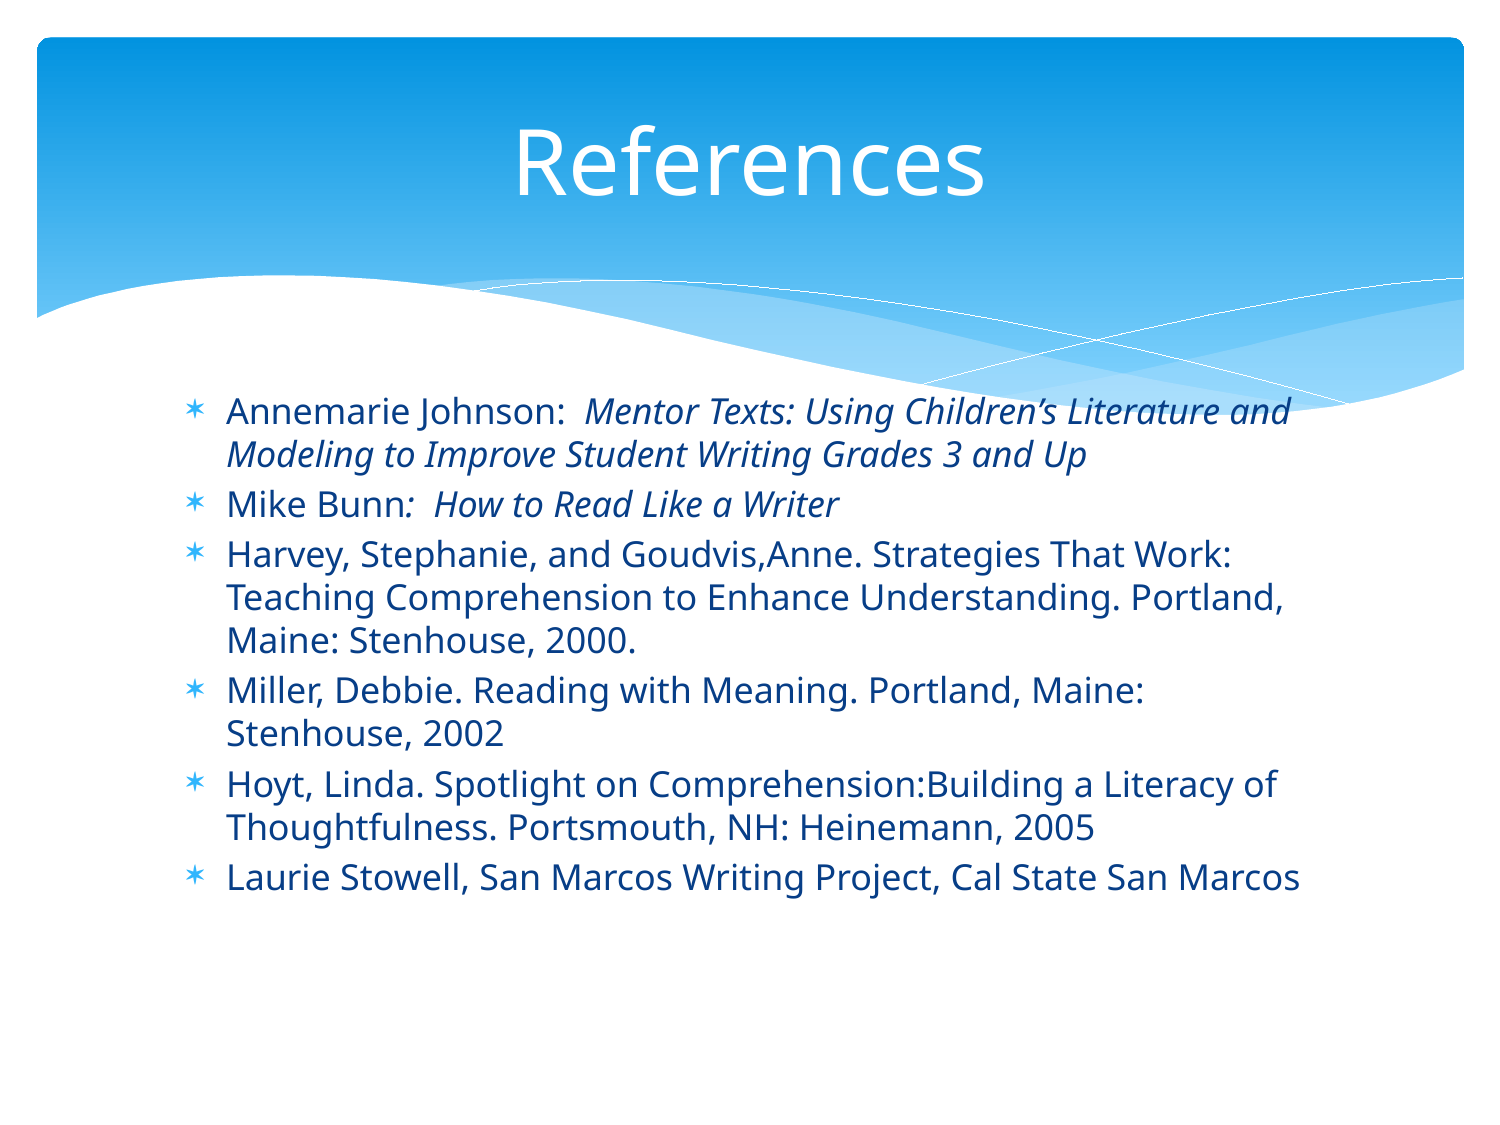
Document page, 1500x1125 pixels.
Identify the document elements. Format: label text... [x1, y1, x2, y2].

title References [75, 55, 1425, 261]
list Annemarie Johnson: Mentor Texts: Using Children’s Literature and Modeling to Improve Student Writing Grades 3 and Up Mike Bunn: How to Read Like a Writer Harvey, Stephanie, and Goudvis,Anne. Strategies That Work: Teaching Comprehension to Enhance Understanding. Portland, Maine: Stenhouse, 2000. Miller, Debbie. Reading with Meaning. Portland, Maine: Stenhouse, 2002 Hoyt, Linda. Spotlight on Comprehension:Building a Literacy of Thoughtfulness. Portsmouth, NH: Heinemann, 2005 Laurie Stowell, San Marcos Writing Project, Cal State San Marcos [171, 381, 1353, 957]
